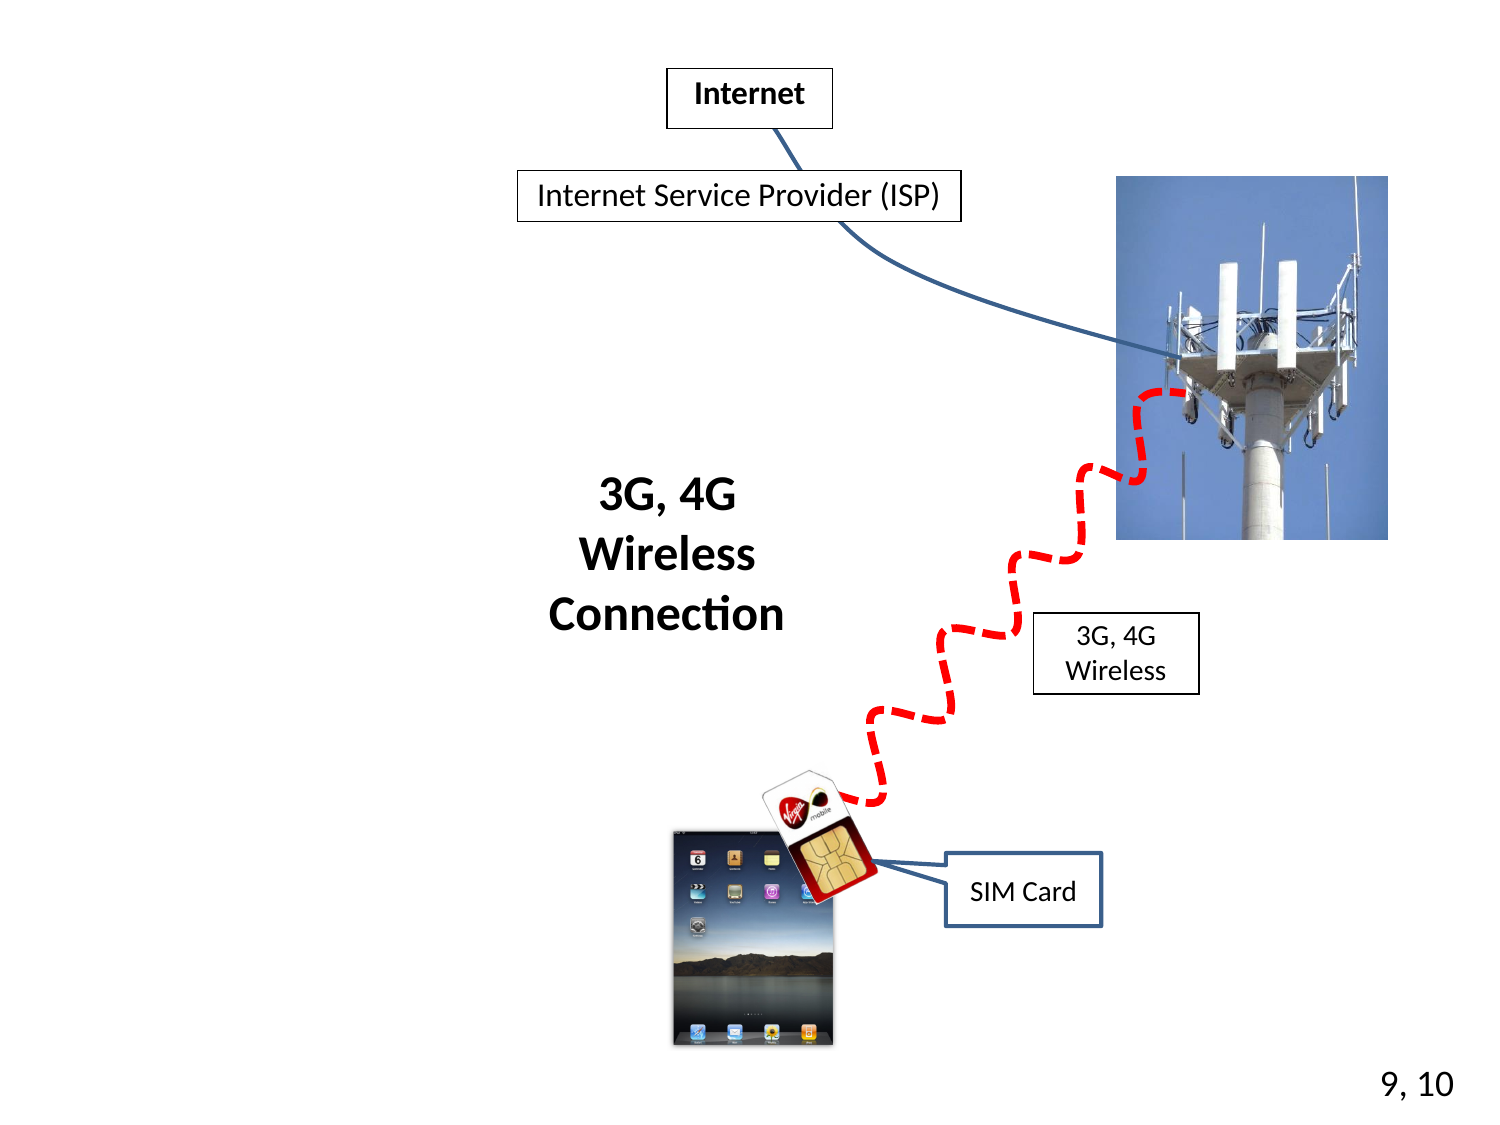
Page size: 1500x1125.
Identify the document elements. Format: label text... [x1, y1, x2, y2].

text_box SIM Card [870, 850, 1104, 929]
text_box [772, 129, 868, 170]
text_box 3G, 4G Wireless [1033, 612, 1199, 695]
text_box [837, 222, 1110, 342]
text_box [860, 464, 1110, 806]
picture [666, 762, 879, 1051]
text_box Internet [667, 68, 833, 129]
picture [1115, 176, 1389, 540]
text_box 3G, 4G Wireless Connection [489, 457, 845, 694]
text_box 9, 10 [1364, 1051, 1470, 1112]
text_box Internet Service Provider (ISP) [517, 170, 961, 222]
